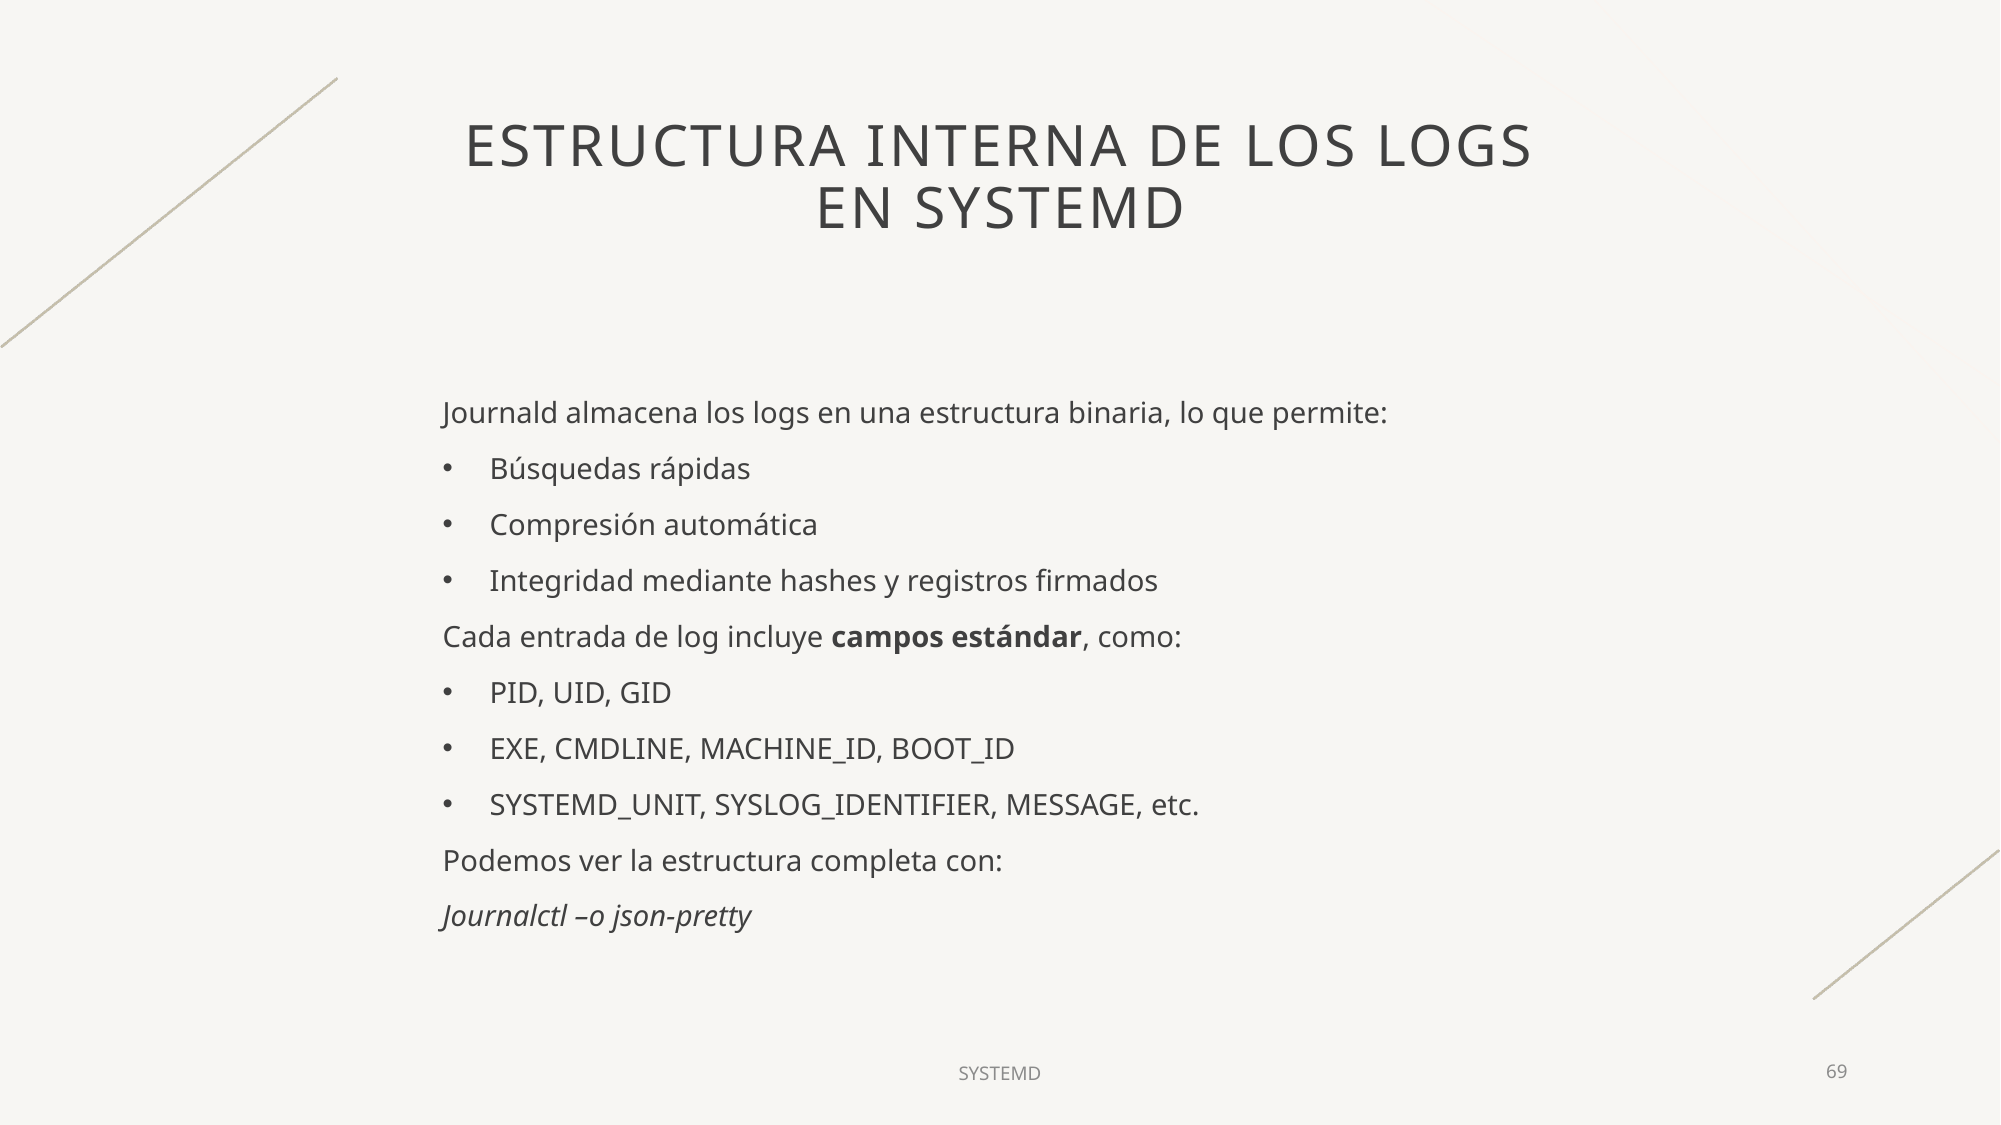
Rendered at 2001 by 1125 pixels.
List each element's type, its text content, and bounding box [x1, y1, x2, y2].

footer SYSTEMD [662, 1042, 1338, 1103]
picture [1812, 849, 2000, 1000]
slide_number 69 [1412, 1042, 1863, 1103]
text_box Journald almacena los logs en una estructura binaria, lo que permite: Búsquedas rápidas Compresión automática Integridad mediante hashes y registros firmados Cada entrada de log incluye campos estándar, como: PID, UID, GID EXE, CMDLINE, MACHINE_ID, BOOT_ID SYSTEMD_UNIT, SYSLOG_IDENTIFIER, MESSAGE, etc. Podemos ver la estructura completa con: Journalctl –o json-pretty [427, 386, 1547, 950]
picture [0, 77, 338, 348]
title Estructura interna de los logs en systemd [427, 109, 1574, 249]
